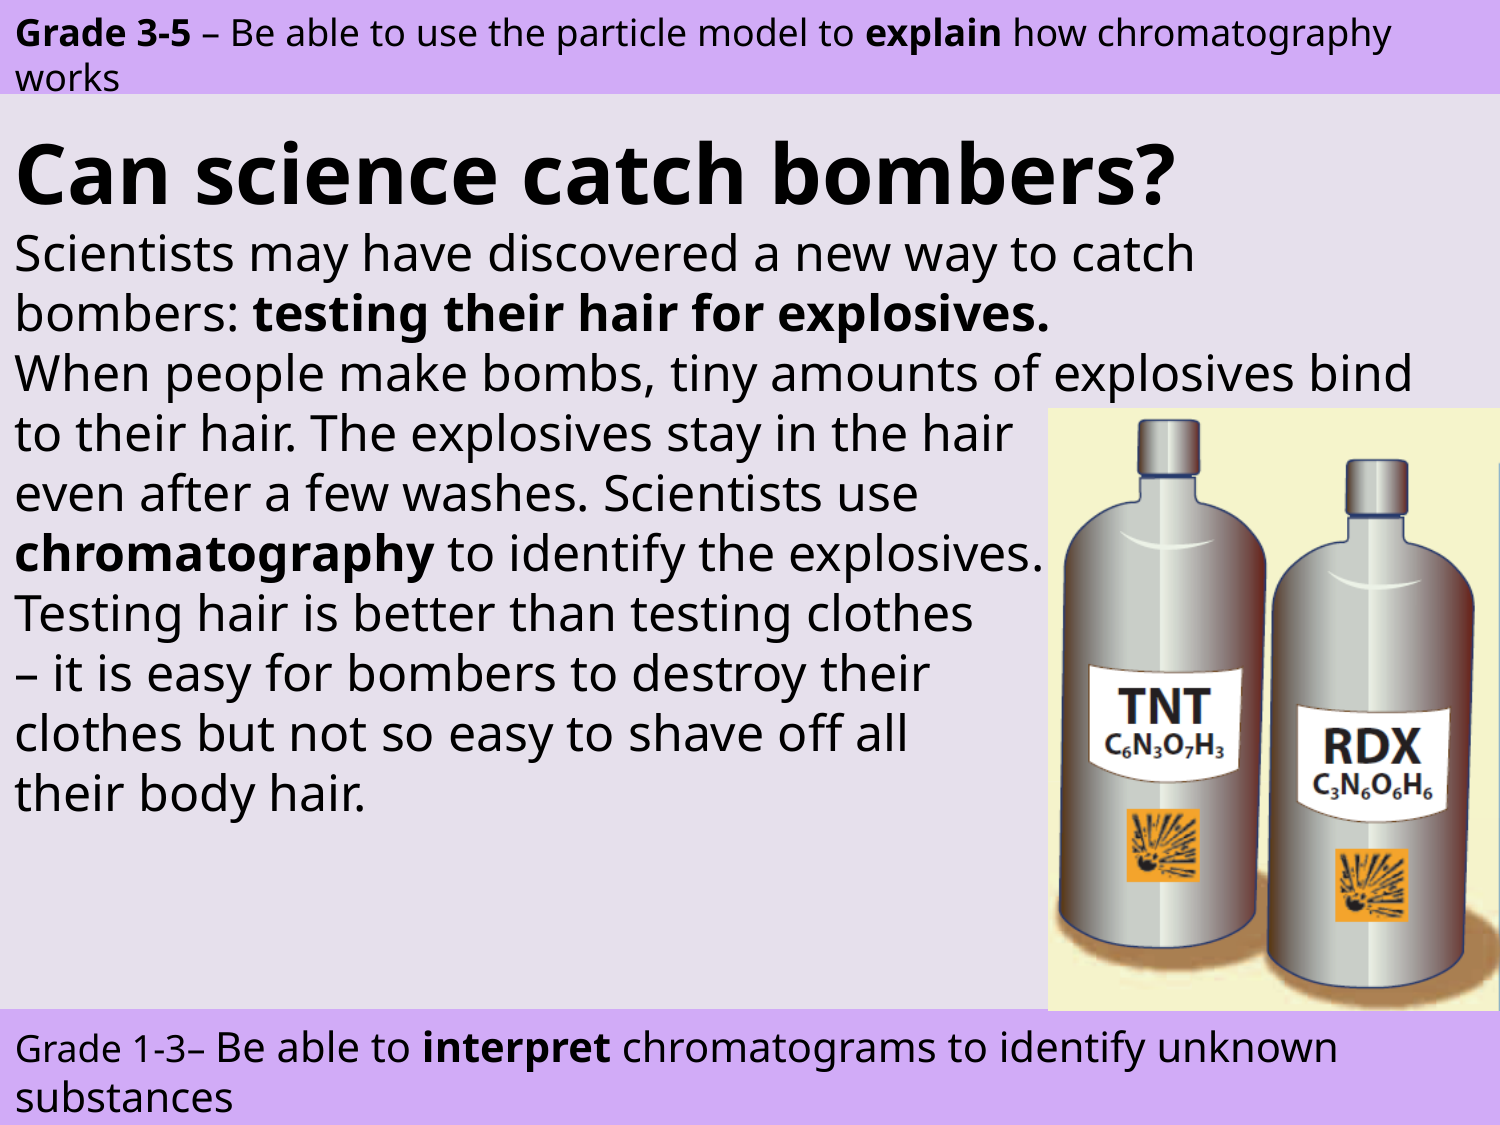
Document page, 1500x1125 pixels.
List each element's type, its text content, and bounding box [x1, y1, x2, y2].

picture [1047, 408, 1500, 1012]
text_box [0, 307, 1500, 1011]
text_box Grade 3-5 – Be able to use the particle model to explain how chromatography works [0, 1, 1500, 307]
text_box Grade 1-3– Be able to interpret chromatograms to identify unknown substances [0, 1013, 1500, 1125]
